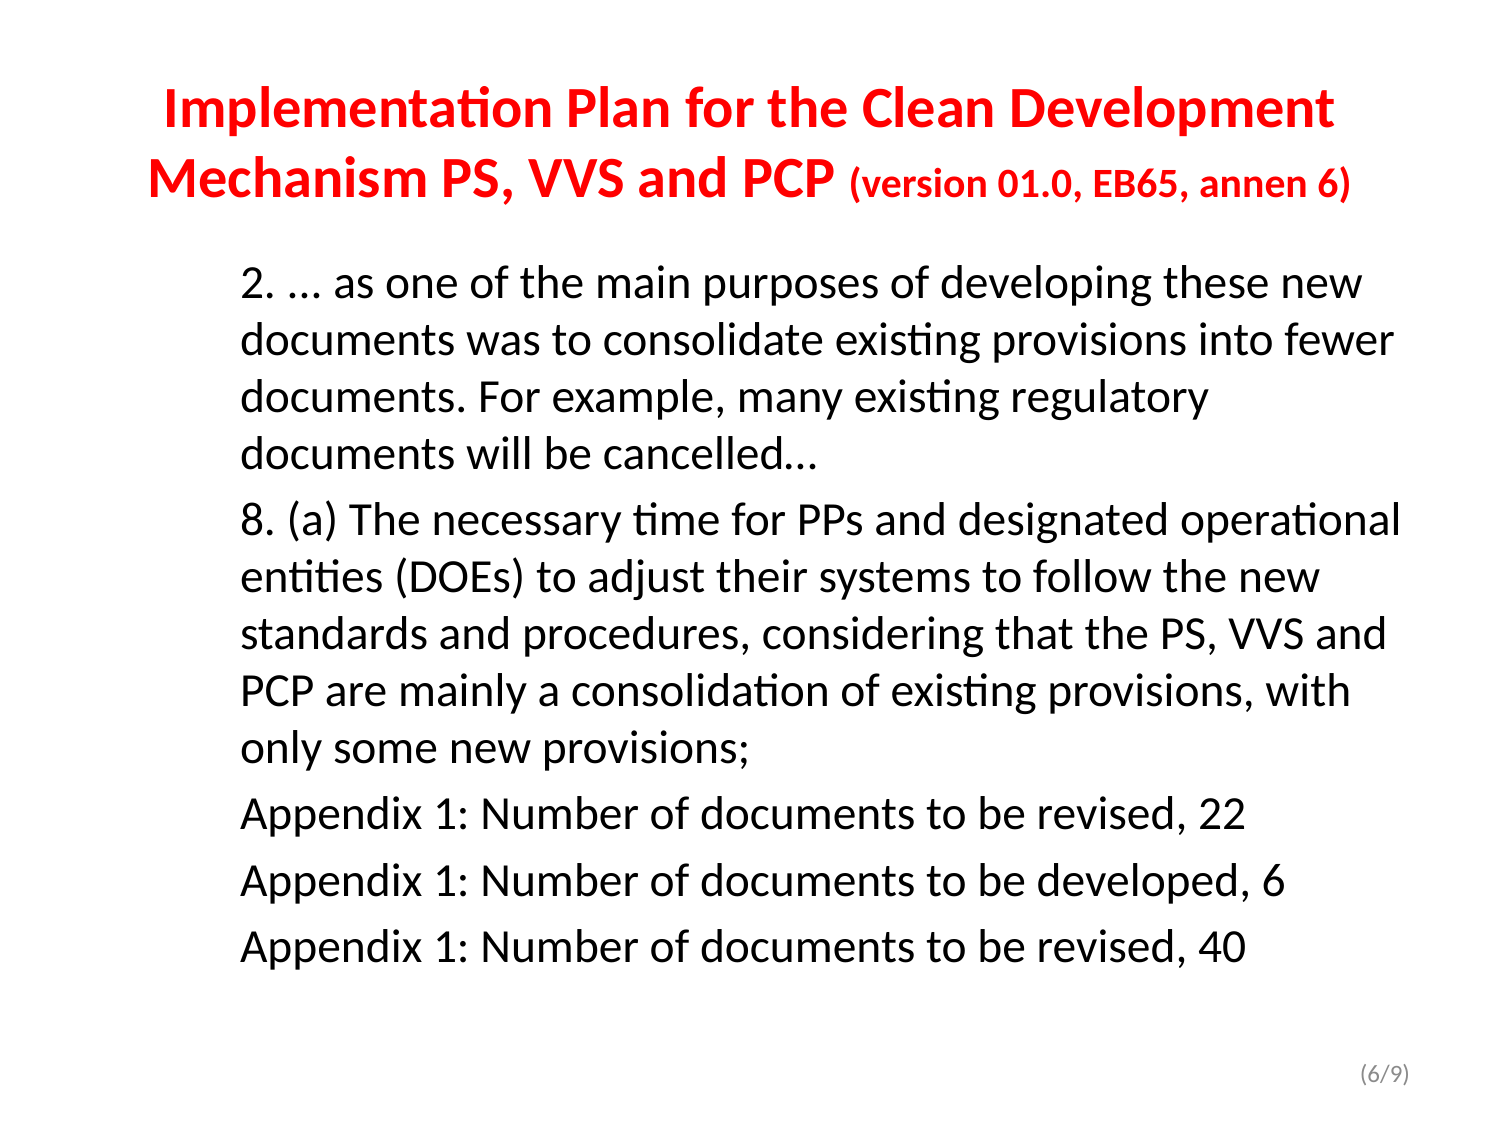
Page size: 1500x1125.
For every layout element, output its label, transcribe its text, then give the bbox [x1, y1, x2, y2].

slide_number (6/9) [1074, 1042, 1425, 1103]
list 2. ... as one of the main purposes of developing these new documents was to consolidate existing provisions into fewer documents. For example, many existing regulatory documents will be cancelled… 8. (a) The necessary time for PPs and designated operational entities (DOEs) to adjust their systems to follow the new standards and procedures, considering that the PS, VVS and PCP are mainly a consolidation of existing provisions, with only some new provisions; Appendix 1: Number of documents to be revised, 22 Appendix 1: Number of documents to be developed, 6 Appendix 1: Number of documents to be revised, 40 [100, 243, 1451, 987]
title Implementation Plan for the Clean Development Mechanism PS, VVS and PCP (version 01.0, EB65, annen 6) [74, 44, 1426, 233]
